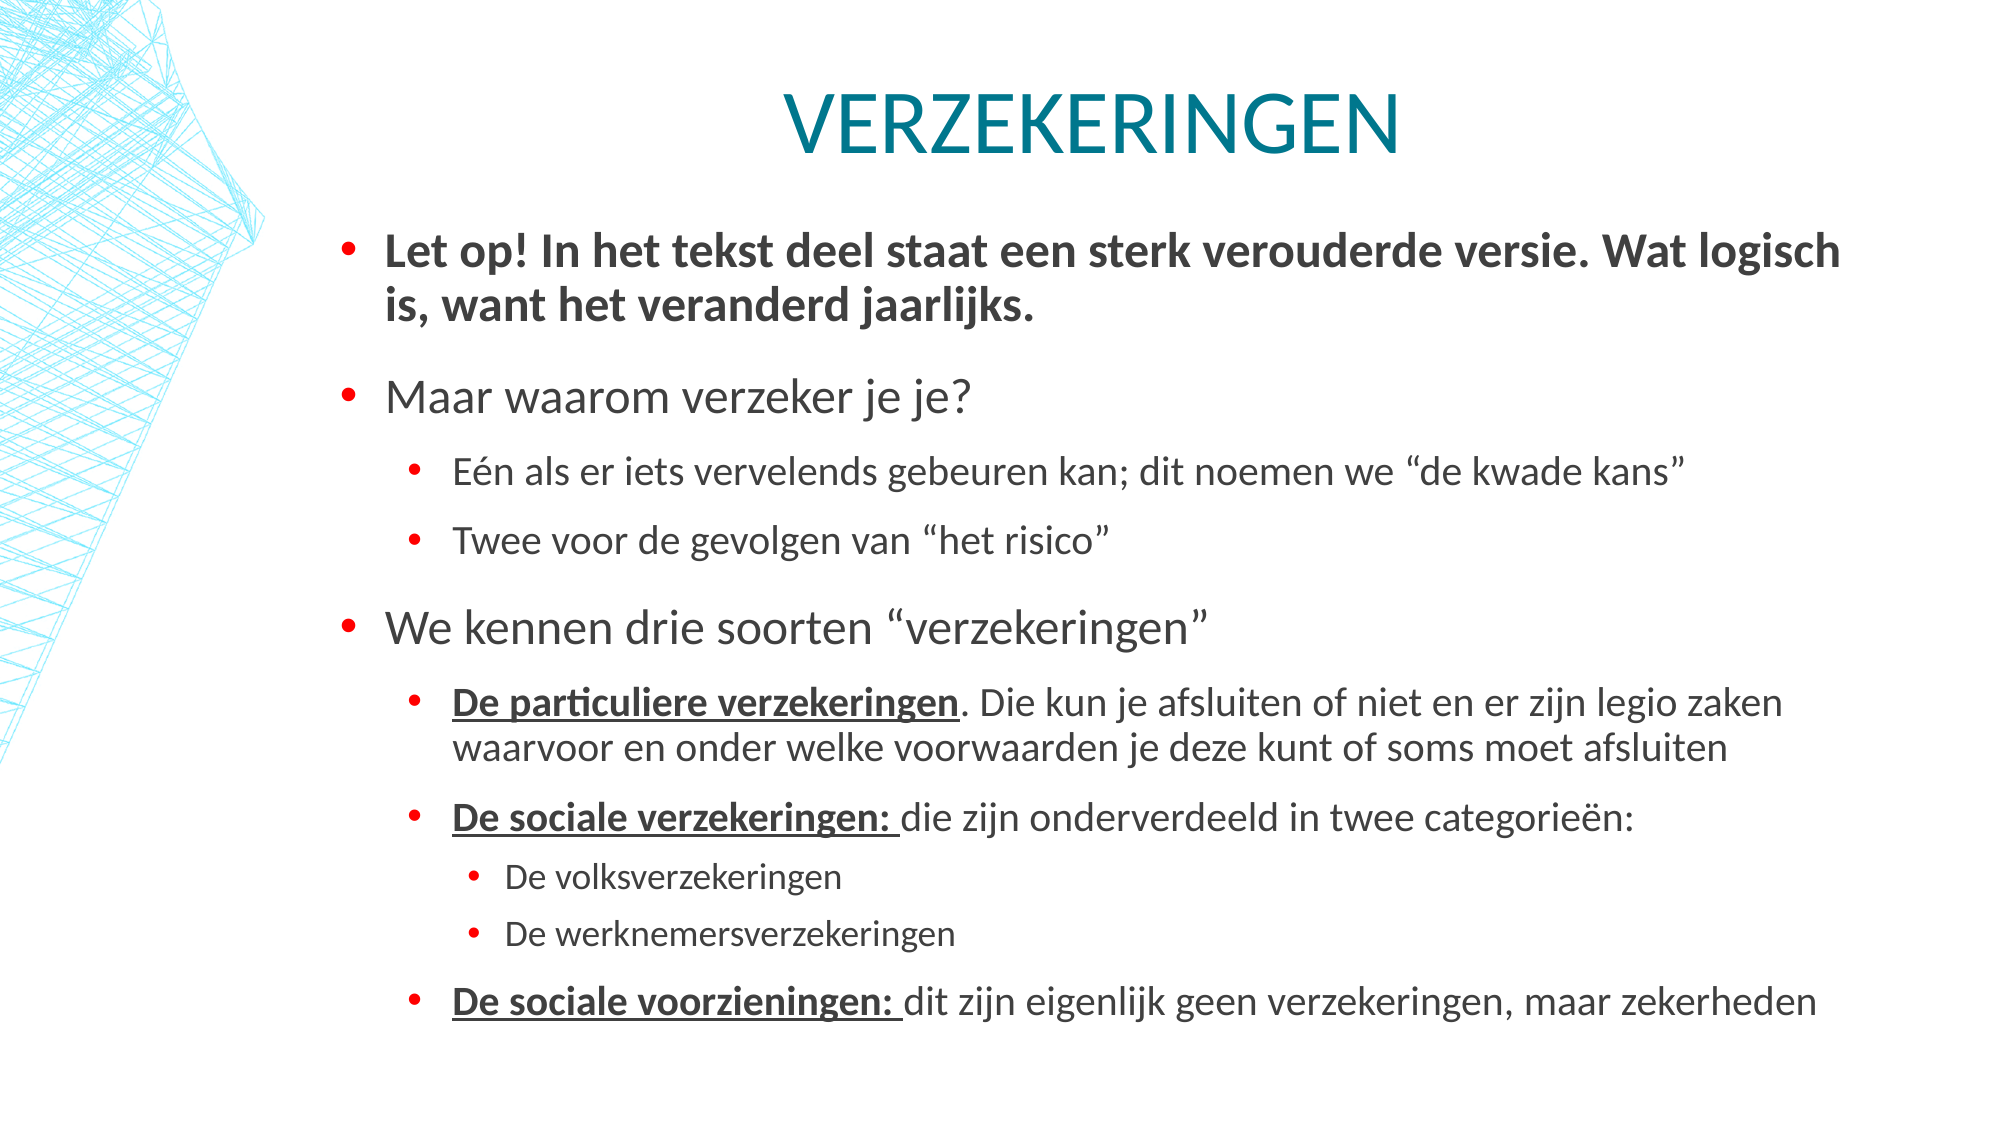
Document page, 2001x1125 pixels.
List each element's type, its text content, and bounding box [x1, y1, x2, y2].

picture [0, 0, 2001, 1125]
title verzekeringen [324, 62, 1863, 180]
list Let op! In het tekst deel staat een sterk verouderde versie. Wat logisch is, want het veranderd jaarlijks. Maar waarom verzeker je je? Eén als er iets vervelends gebeuren kan; dit noemen we “de kwade kans” Twee voor de gevolgen van “het risico” We kennen drie soorten “verzekeringen” De particuliere verzekeringen. Die kun je afsluiten of niet en er zijn legio zaken waarvoor en onder welke voorwaarden je deze kunt of soms moet afsluiten De sociale verzekeringen: die zijn onderverdeeld in twee categorieën: De volksverzekeringen De werknemersverzekeringen De sociale voorzieningen: dit zijn eigenlijk geen verzekeringen, maar zekerheden [324, 217, 1863, 1062]
